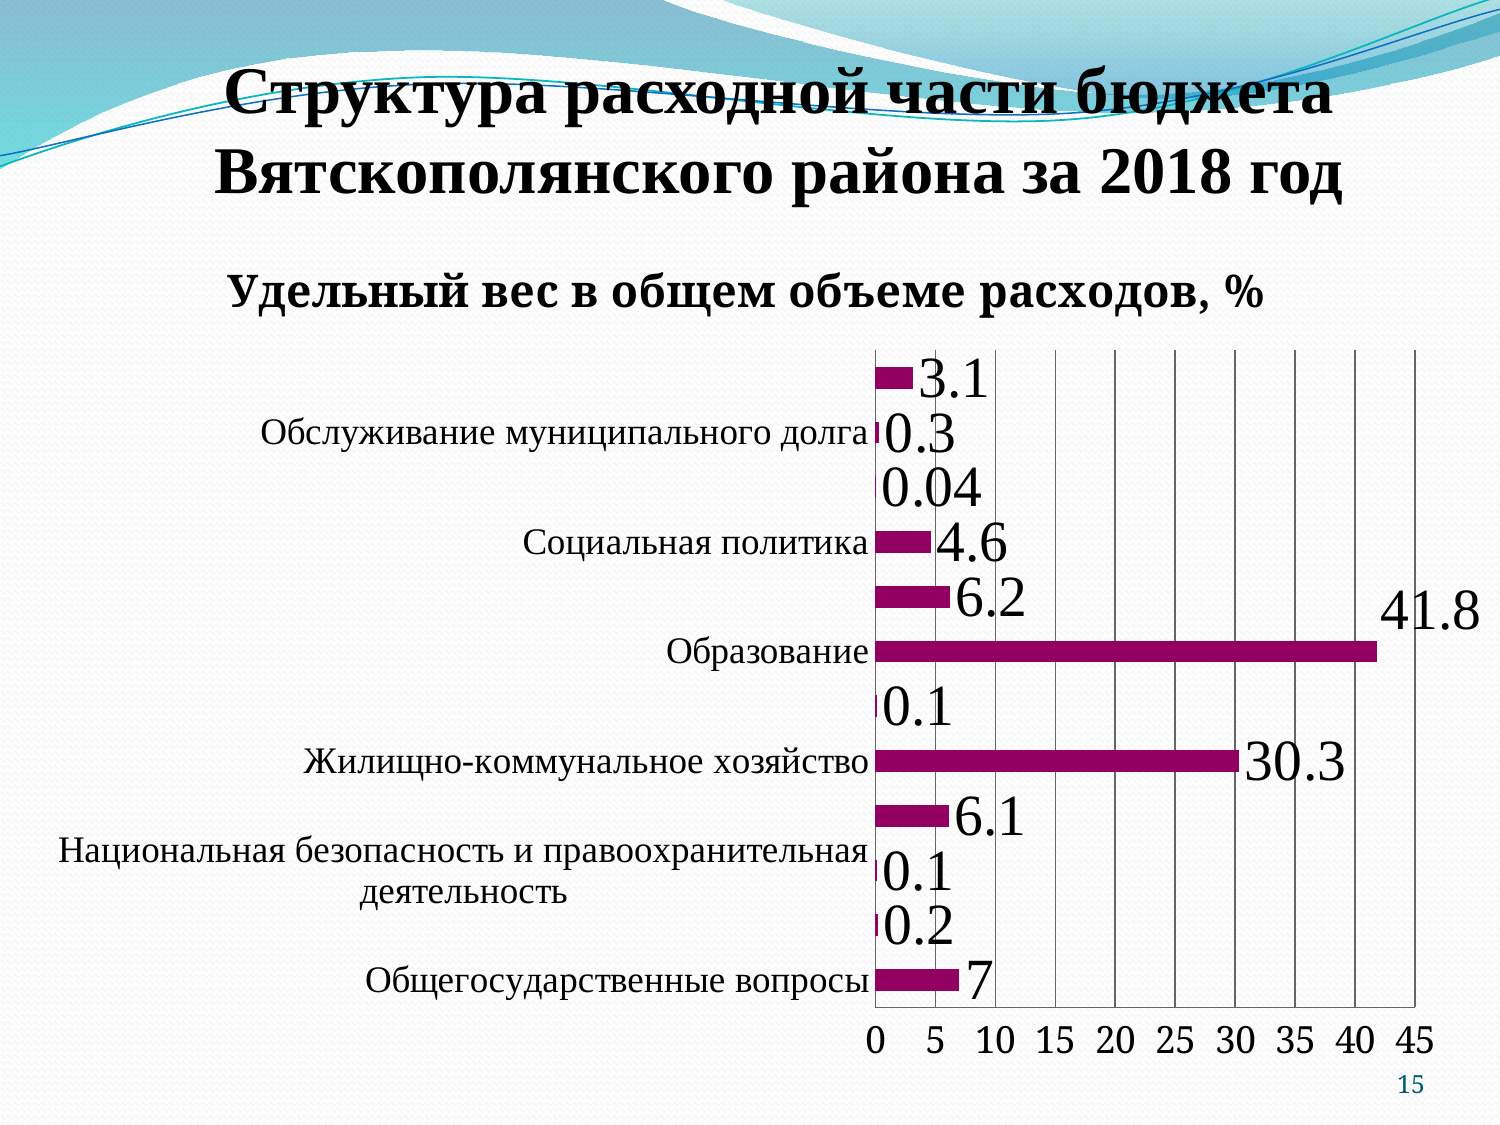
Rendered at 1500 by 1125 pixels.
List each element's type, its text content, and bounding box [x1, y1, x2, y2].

chart [29, 219, 1483, 1083]
title Структура расходной части бюджета Вятскополянского района за 2018 год [88, 19, 1471, 207]
slide_number 15 [1299, 1093, 1425, 1103]
